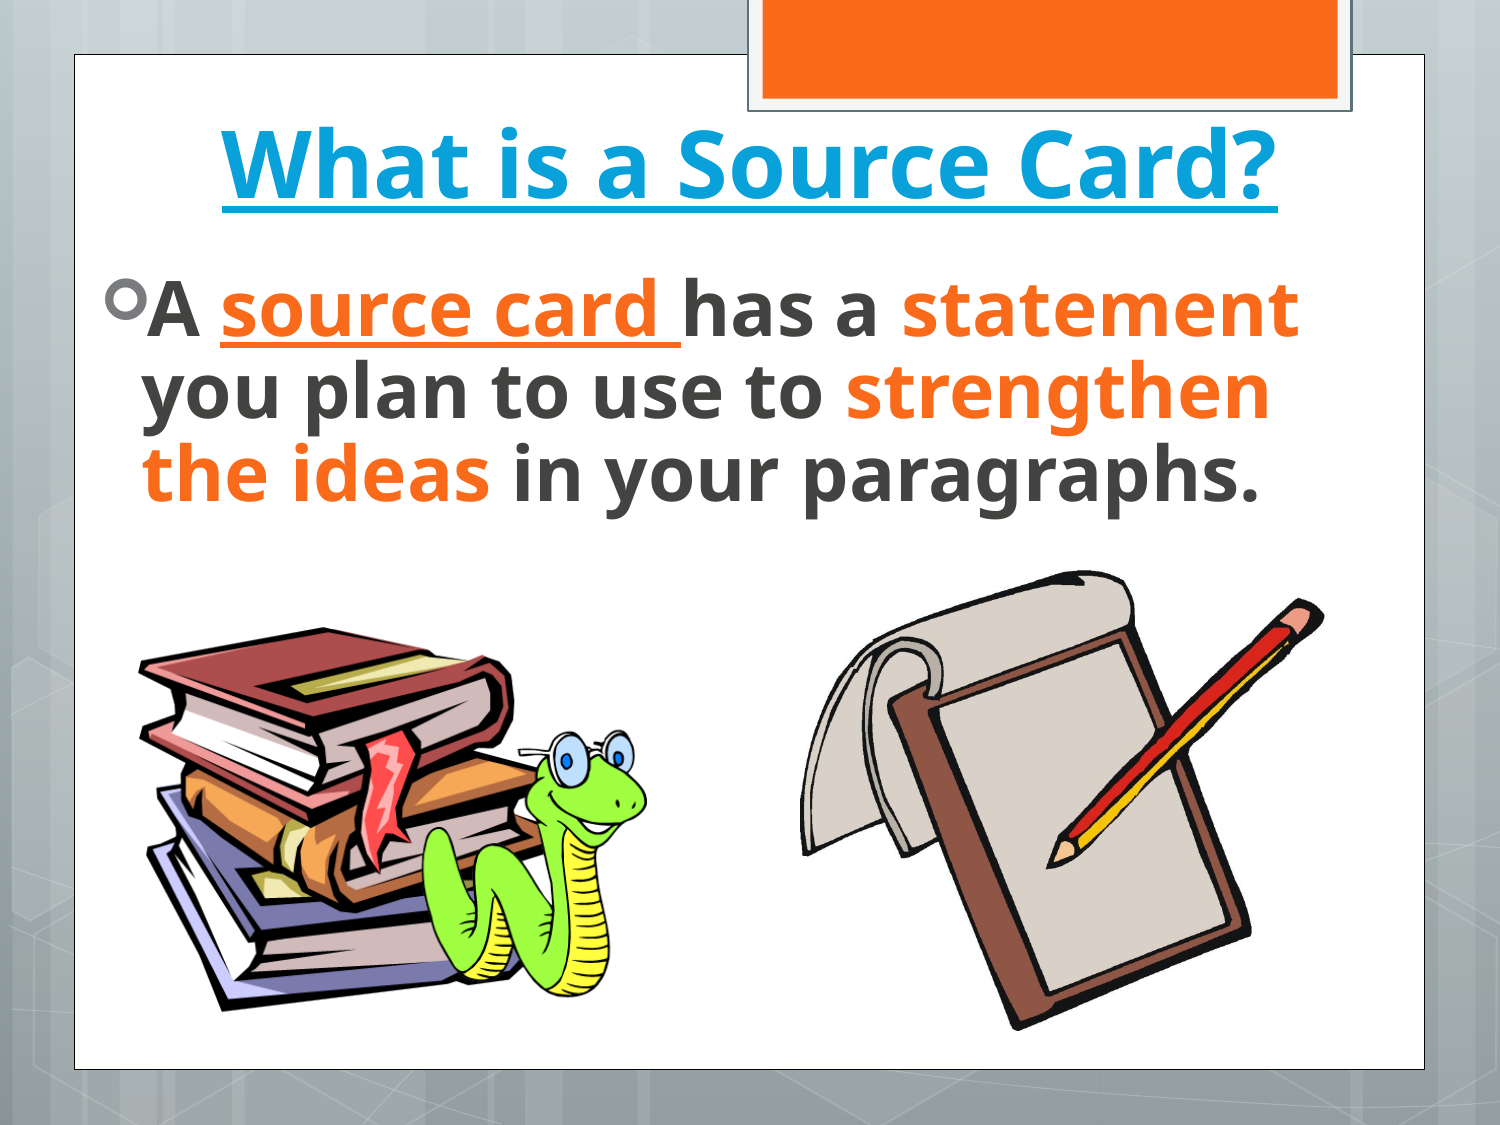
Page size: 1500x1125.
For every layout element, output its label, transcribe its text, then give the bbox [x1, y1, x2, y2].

picture [137, 624, 651, 1032]
picture [799, 569, 1326, 1031]
title What is a Source Card? [75, 37, 1425, 225]
list A source card has a statement you plan to use to strengthen the ideas in your paragraphs. [75, 262, 1425, 588]
